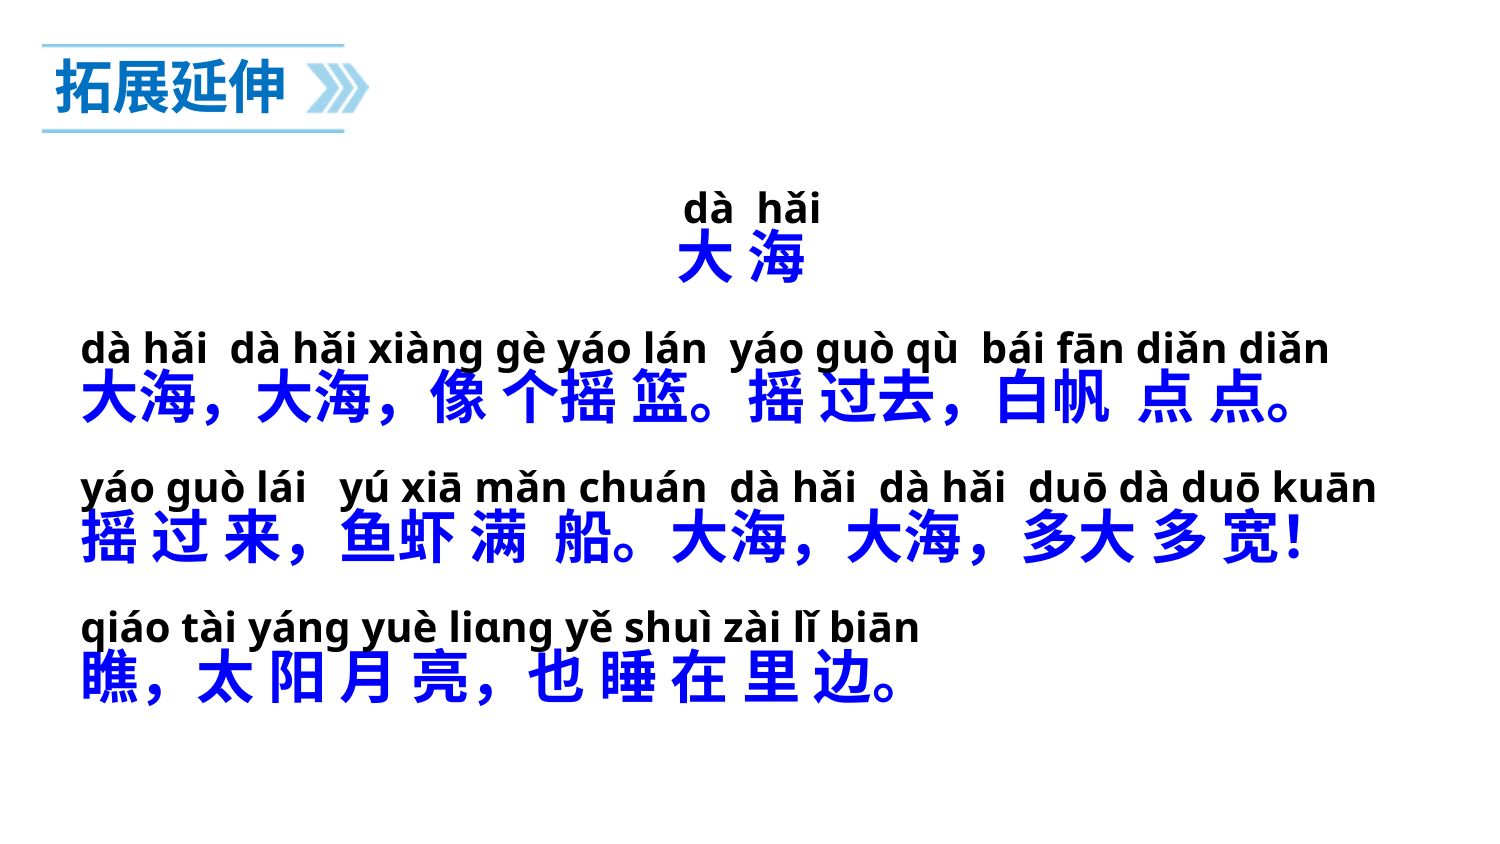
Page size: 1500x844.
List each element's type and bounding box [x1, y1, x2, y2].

text_box [29, 42, 369, 133]
text_box [65, 84, 1440, 724]
